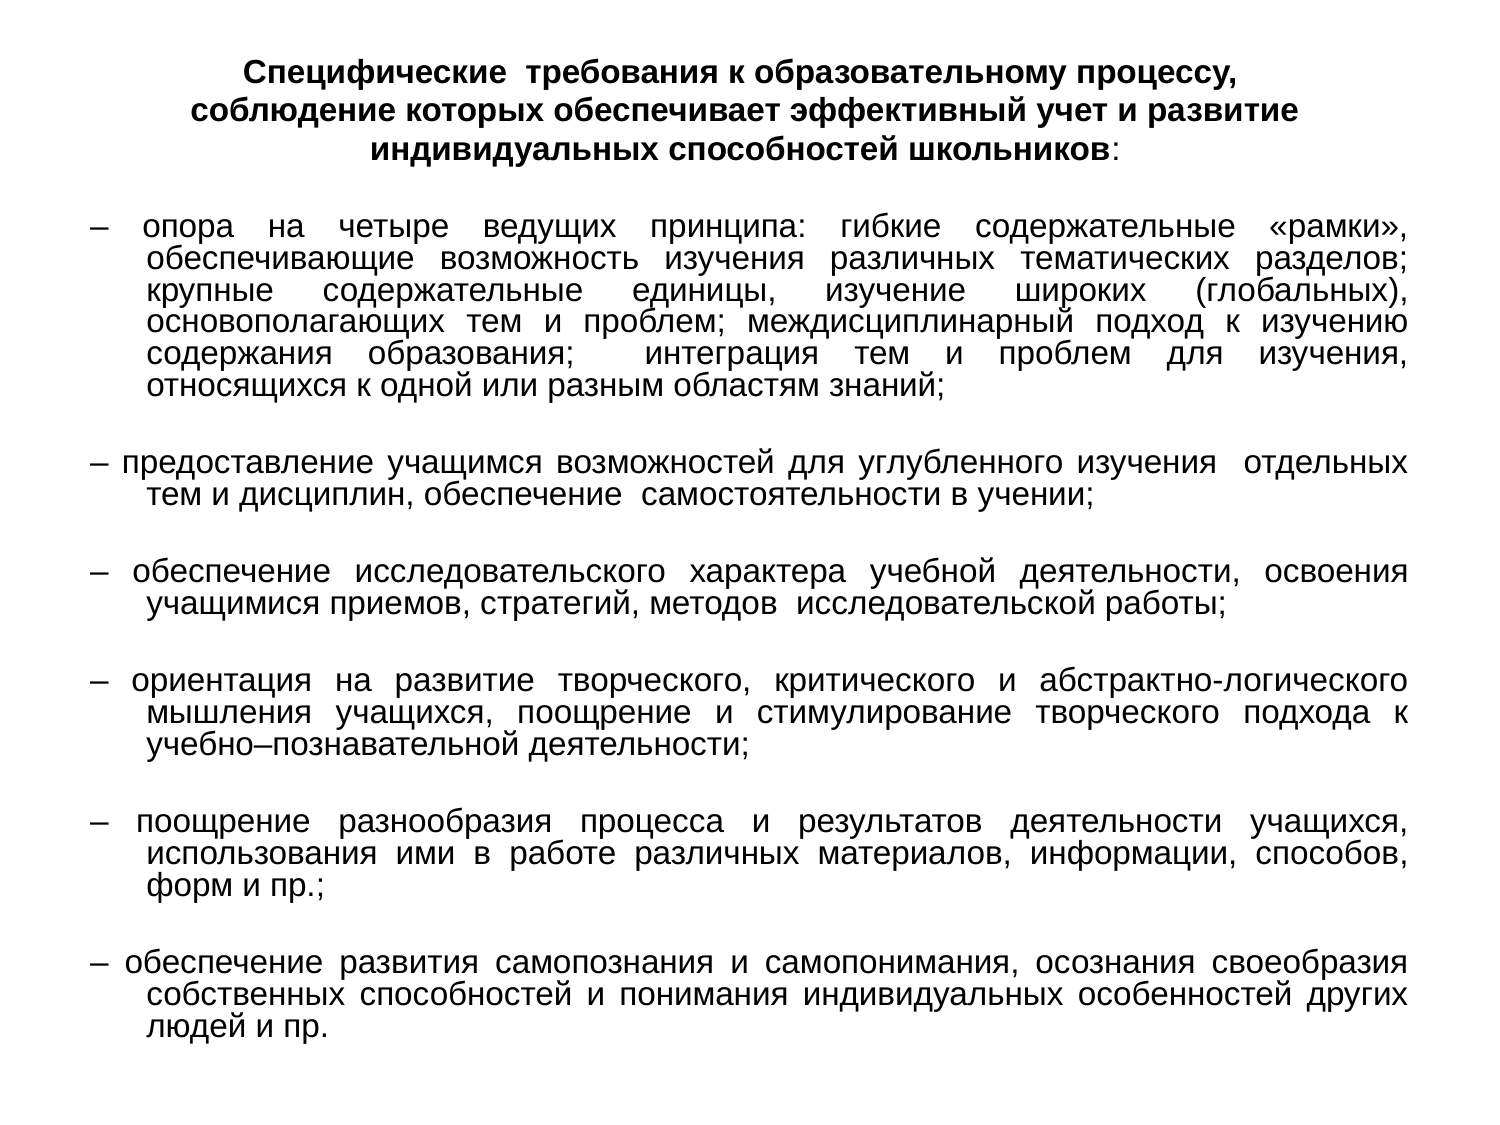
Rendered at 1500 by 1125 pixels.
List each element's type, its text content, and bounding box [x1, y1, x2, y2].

list Специфические требования к образовательному процессу, соблюдение которых обеспечивает эффективный учет и развитие индивидуальных способностей школьников: – опора на четыре ведущих принципа: гибкие содержательные «рамки», обеспечивающие возможность изучения различных тематических разделов; крупные содержательные единицы, изучение широких (глобальных), основополагающих тем и проблем; междисциплинарный подход к изучению содержания образования; интеграция тем и проблем для изучения, относящихся к одной или разным областям знаний; – предоставление учащимся возможностей для углубленного изучения отдельных тем и дисциплин, обеспечение самостоятельности в учении; – обеспечение исследовательского характера учебной деятельности, освоения учащимися приемов, стратегий, методов исследовательской работы; – ориентация на развитие творческого, критического и абстрактно-логического мышления учащихся, поощрение и стимулирование творческого подхода к учебно–познавательной деятельности; – поощрение разнообразия процесса и результатов деятельности учащихся, использования ими в работе различных материалов, информации, способов, форм и пр.; – обеспечение развития самопознания и самопонимания, осознания своеобразия собственных способностей и понимания индивидуальных особенностей других людей и пр. [74, 49, 1426, 1088]
